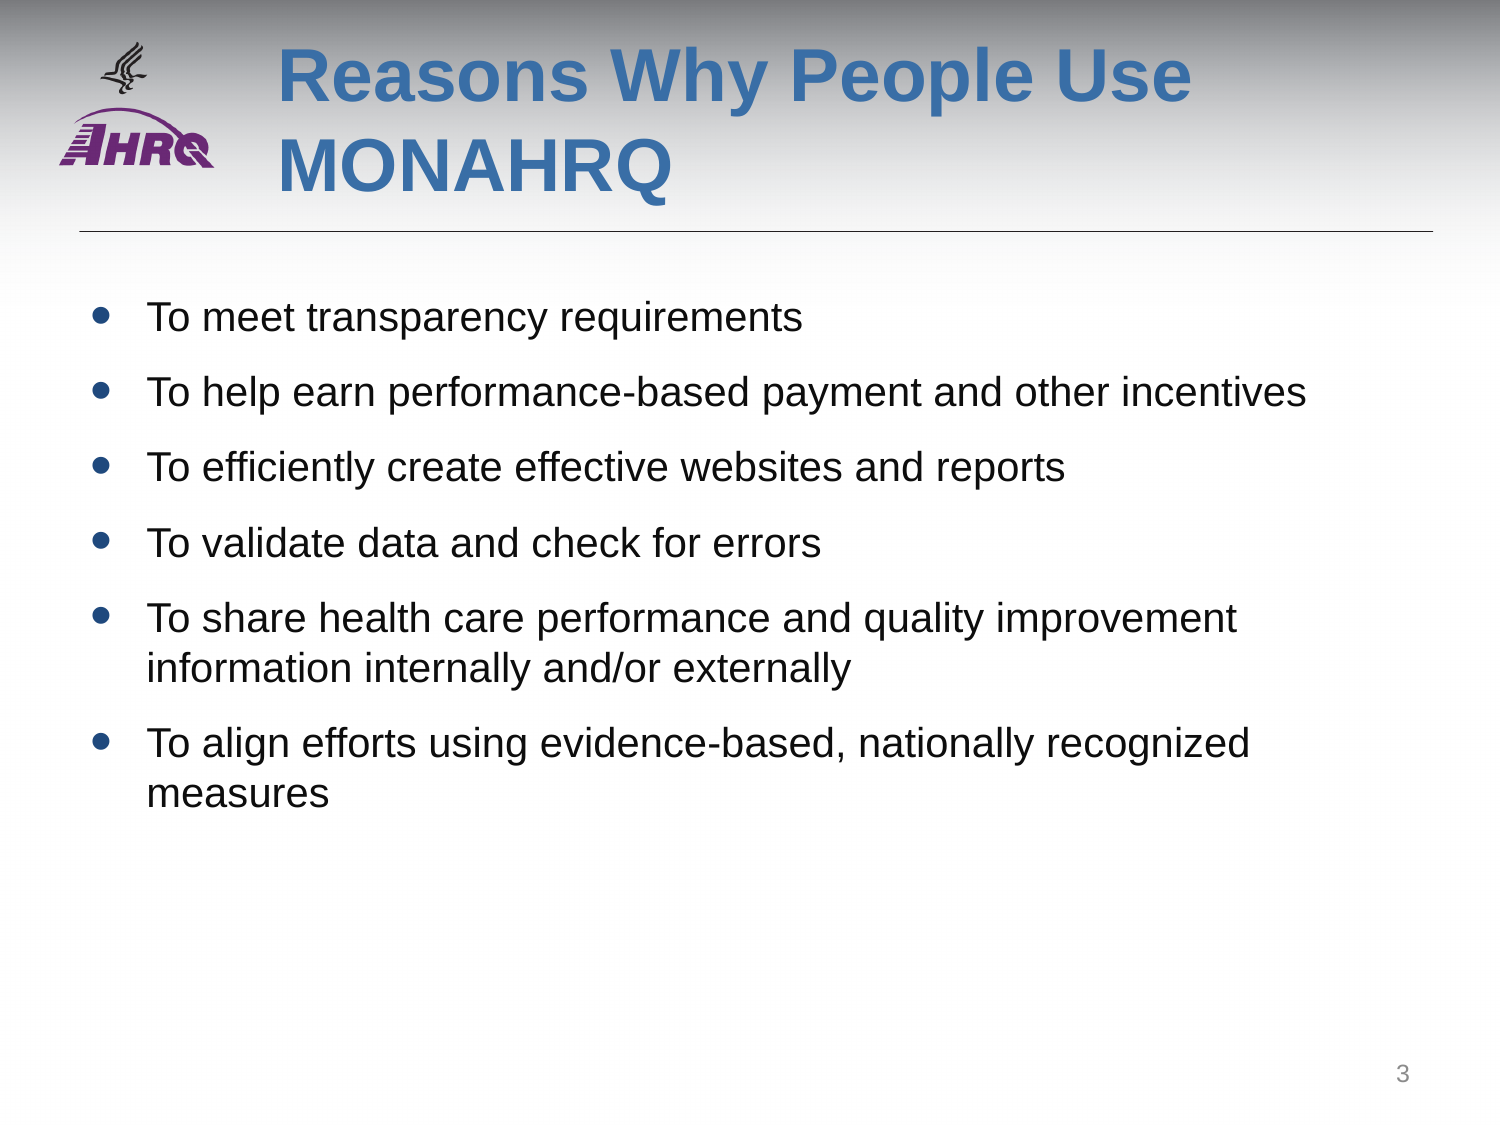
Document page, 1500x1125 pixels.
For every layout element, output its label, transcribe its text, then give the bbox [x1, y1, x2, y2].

list To meet transparency requirements To help earn performance-based payment and other incentives To efficiently create effective websites and reports To validate data and check for errors To share health care performance and quality improvement information internally and/or externally To align efforts using evidence-based, nationally recognized measures [75, 282, 1425, 1025]
slide_number 3 [1074, 1042, 1425, 1103]
title Reasons Why People Use MONAHRQ [262, 45, 1425, 188]
picture [0, 0, 1500, 1125]
